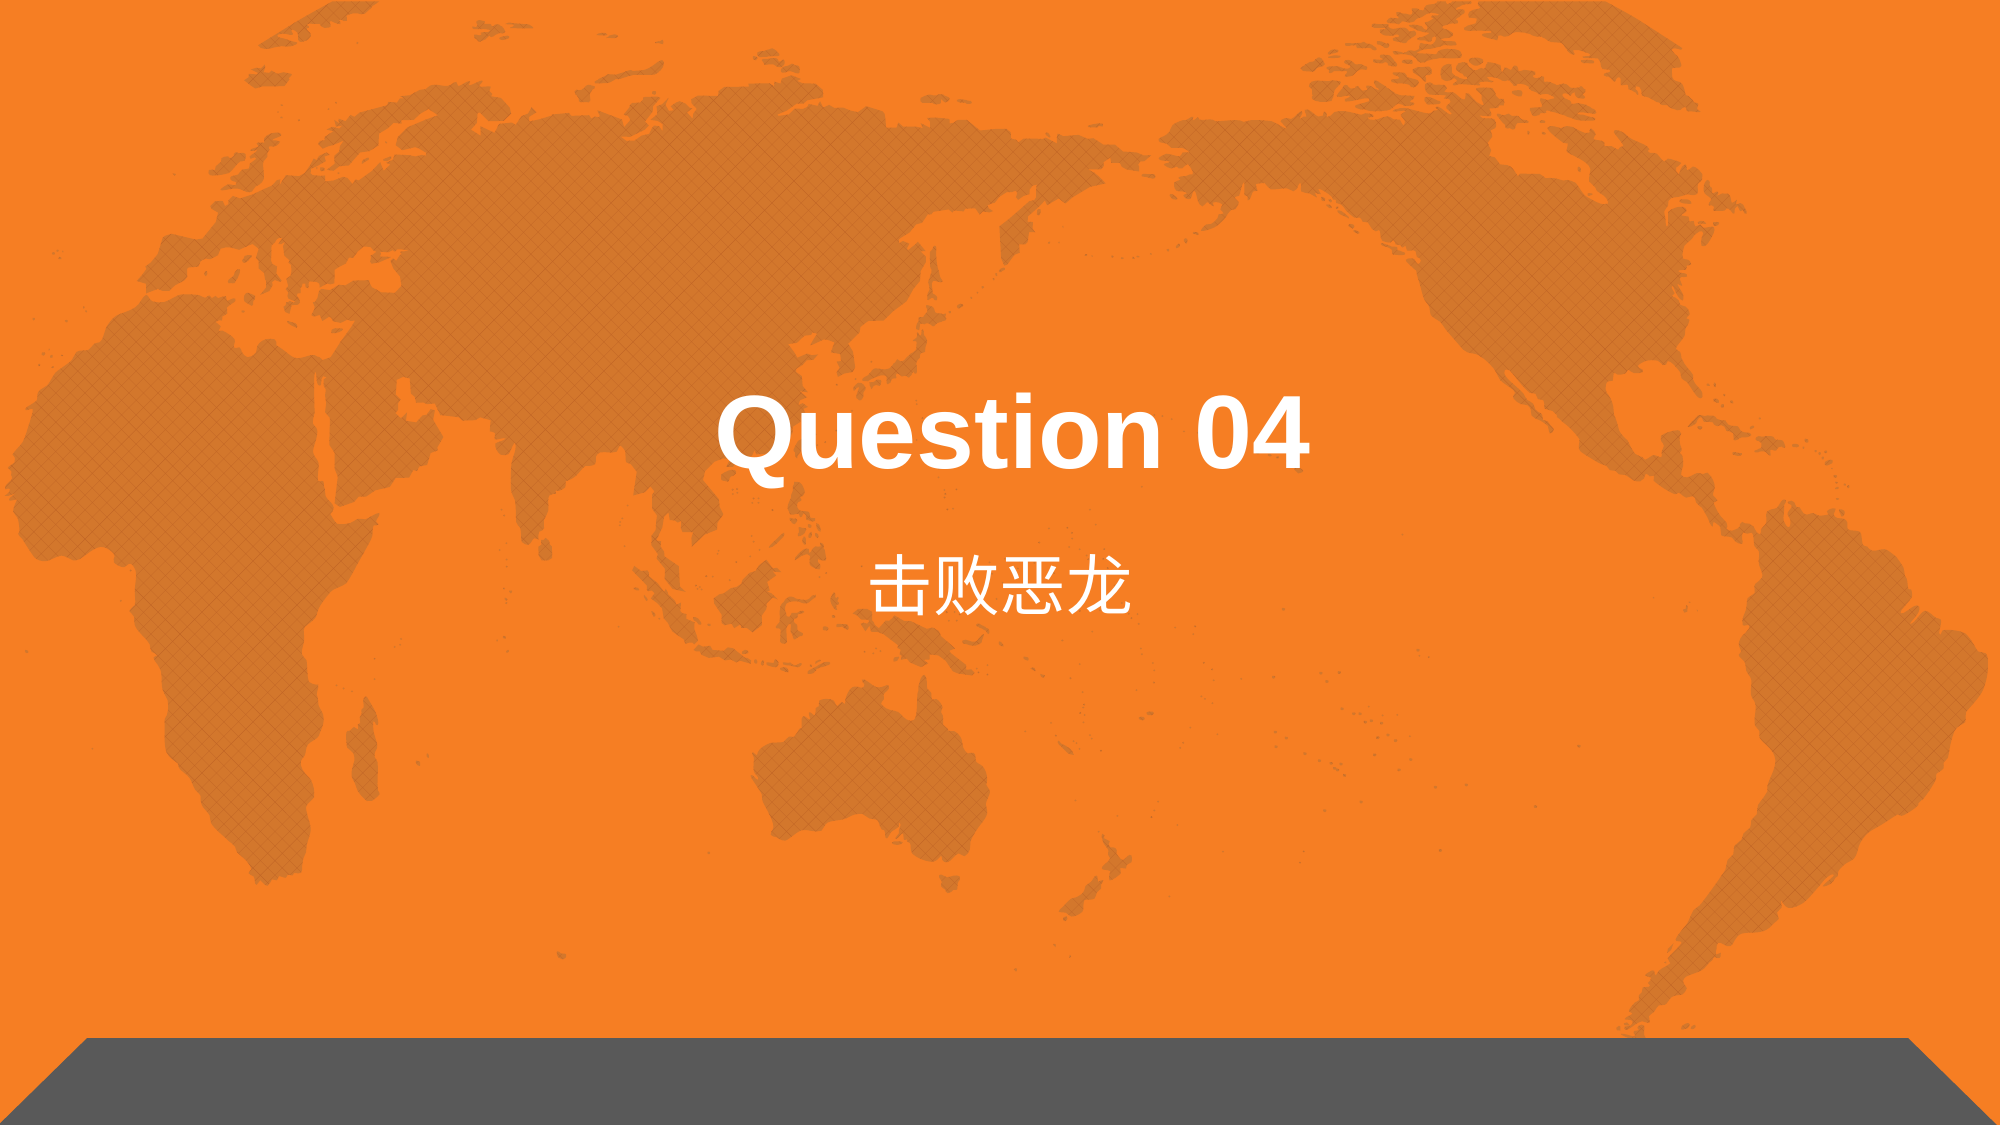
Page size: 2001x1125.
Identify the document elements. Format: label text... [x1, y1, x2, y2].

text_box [696, 337, 1329, 518]
text_box 击败恶龙 [569, 519, 1431, 620]
